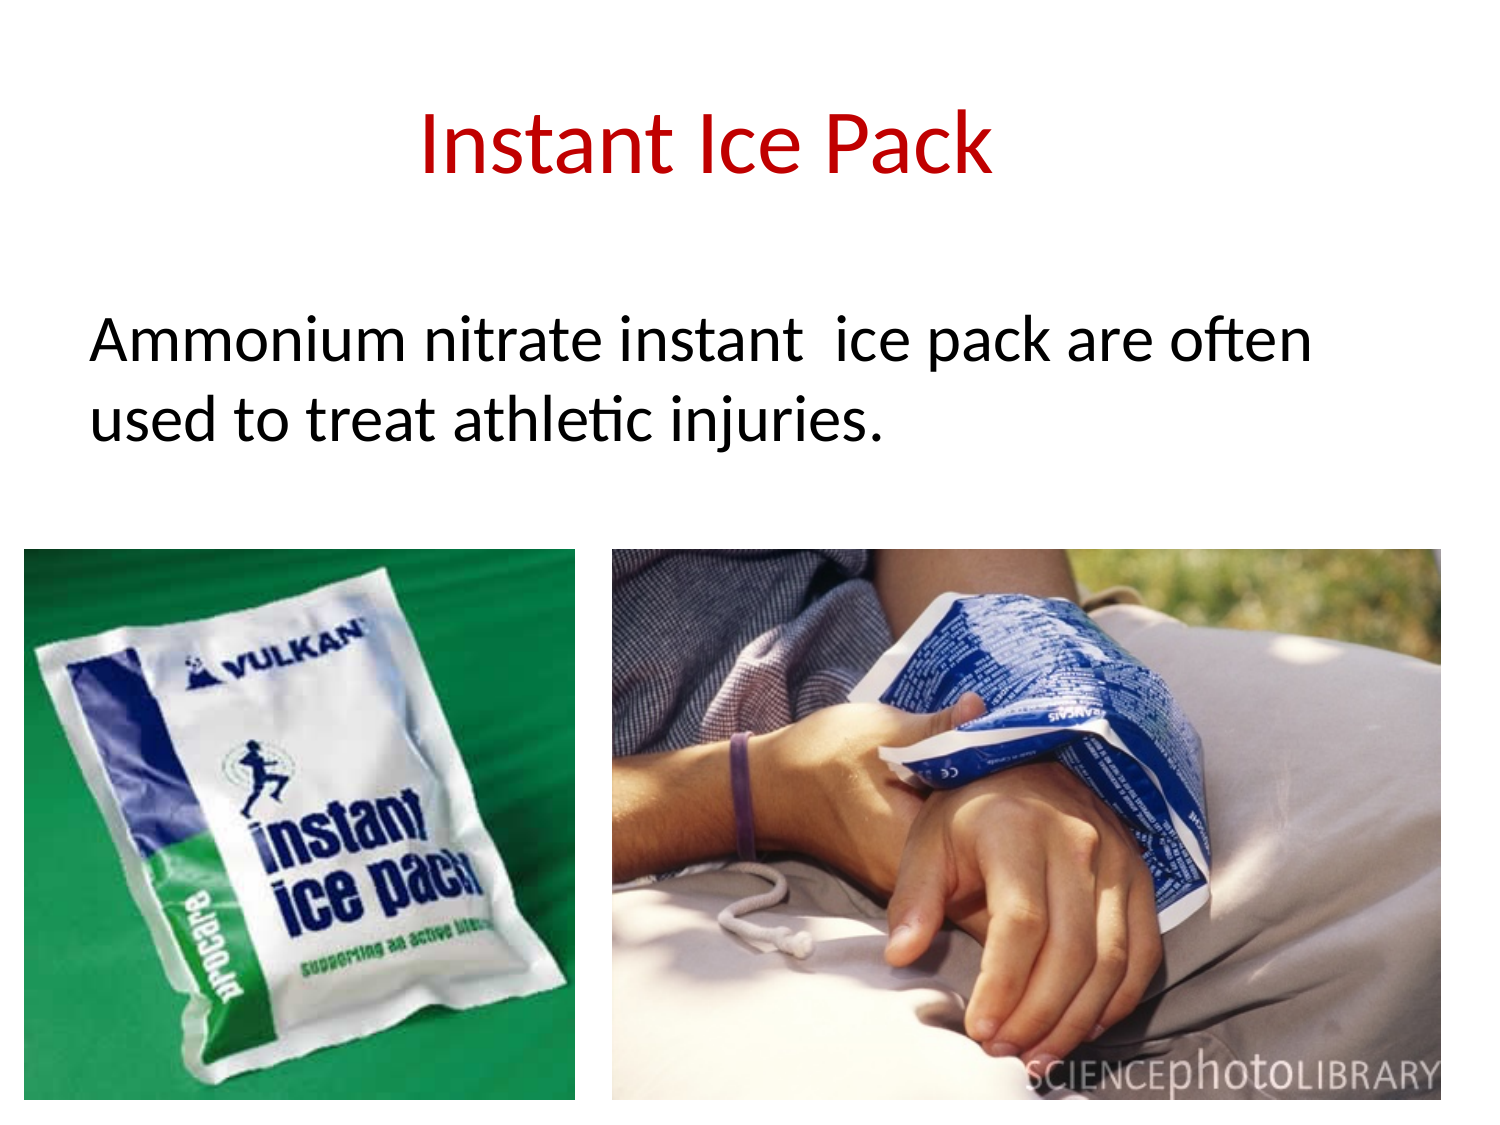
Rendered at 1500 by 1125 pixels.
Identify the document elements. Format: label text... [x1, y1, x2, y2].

text_box Ammonium nitrate instant ice pack are often used to treat athletic injuries. [75, 287, 1400, 463]
picture [612, 549, 1441, 1101]
text_box Instant Ice Pack [403, 74, 1010, 200]
picture [24, 549, 576, 1101]
